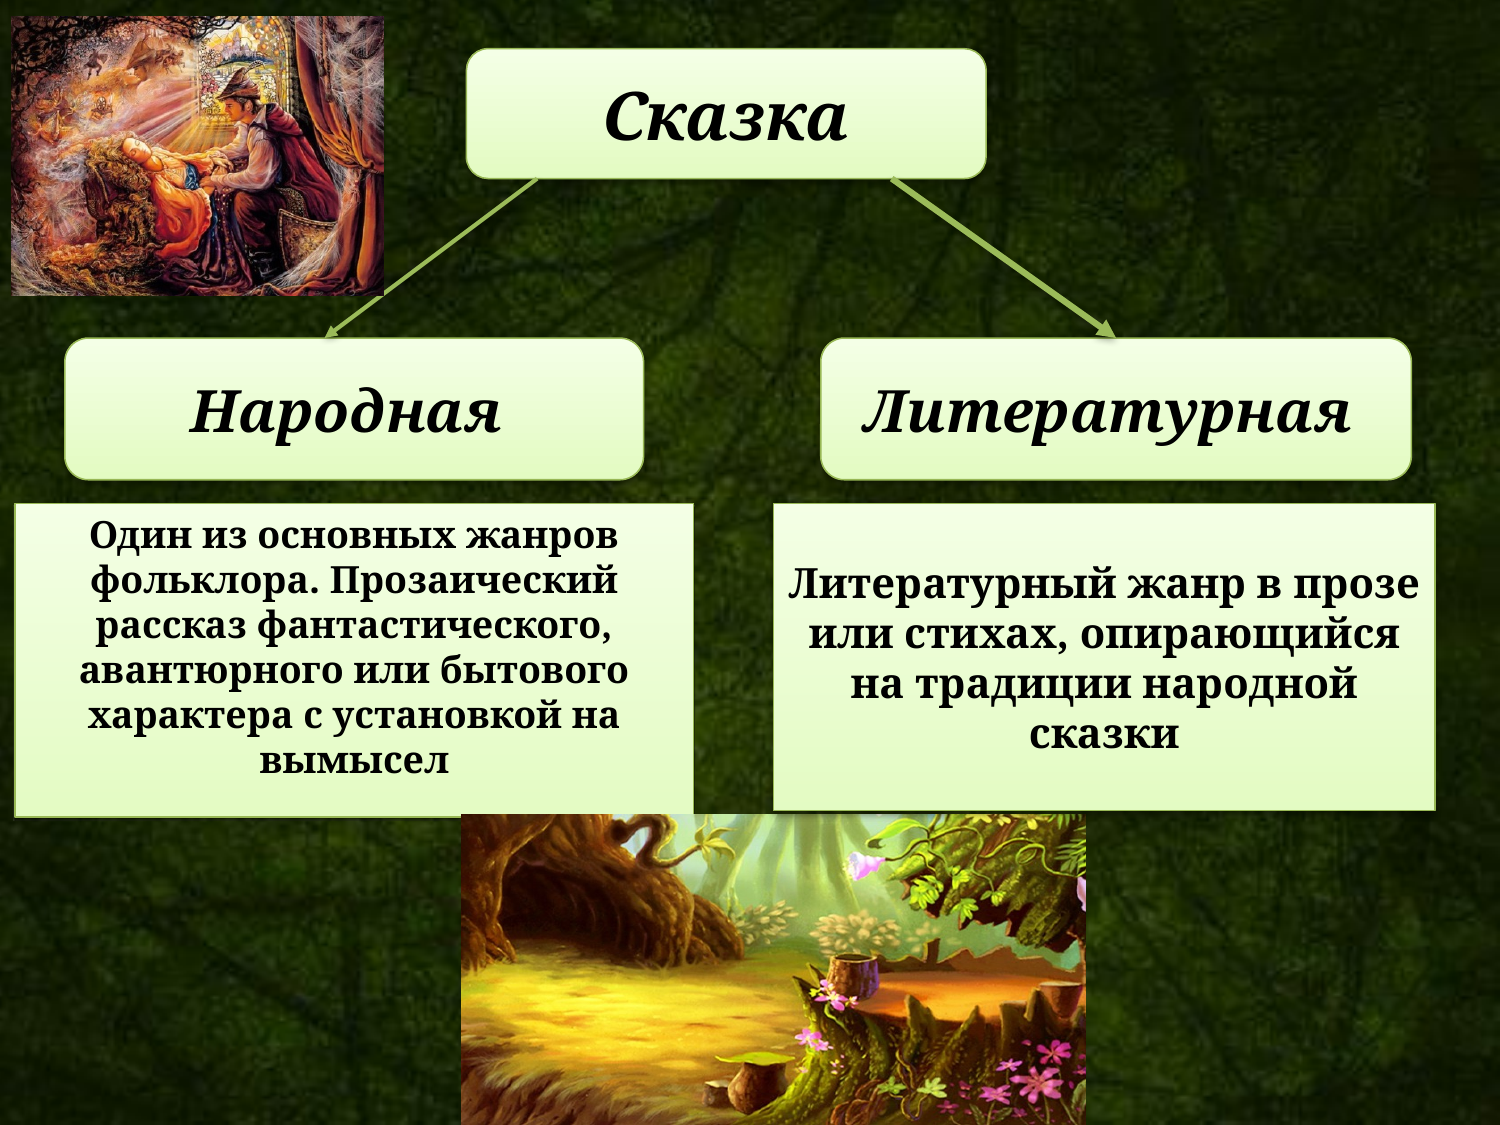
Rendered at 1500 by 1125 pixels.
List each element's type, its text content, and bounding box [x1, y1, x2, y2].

text_box [390, 176, 539, 292]
text_box Народная [64, 337, 645, 481]
text_box [889, 176, 1117, 338]
text_box Один из основных жанров фольклора. Прозаический рассказ фантастического, авантюрного или бытового характера с установкой на вымысел [14, 503, 694, 817]
picture [0, 0, 1500, 1125]
text_box Литературный жанр в прозе или стихах, опирающийся на традиции народной сказки [773, 503, 1436, 811]
text_box Сказка [465, 47, 987, 180]
text_box [324, 304, 374, 338]
text_box Литературная [819, 337, 1413, 481]
